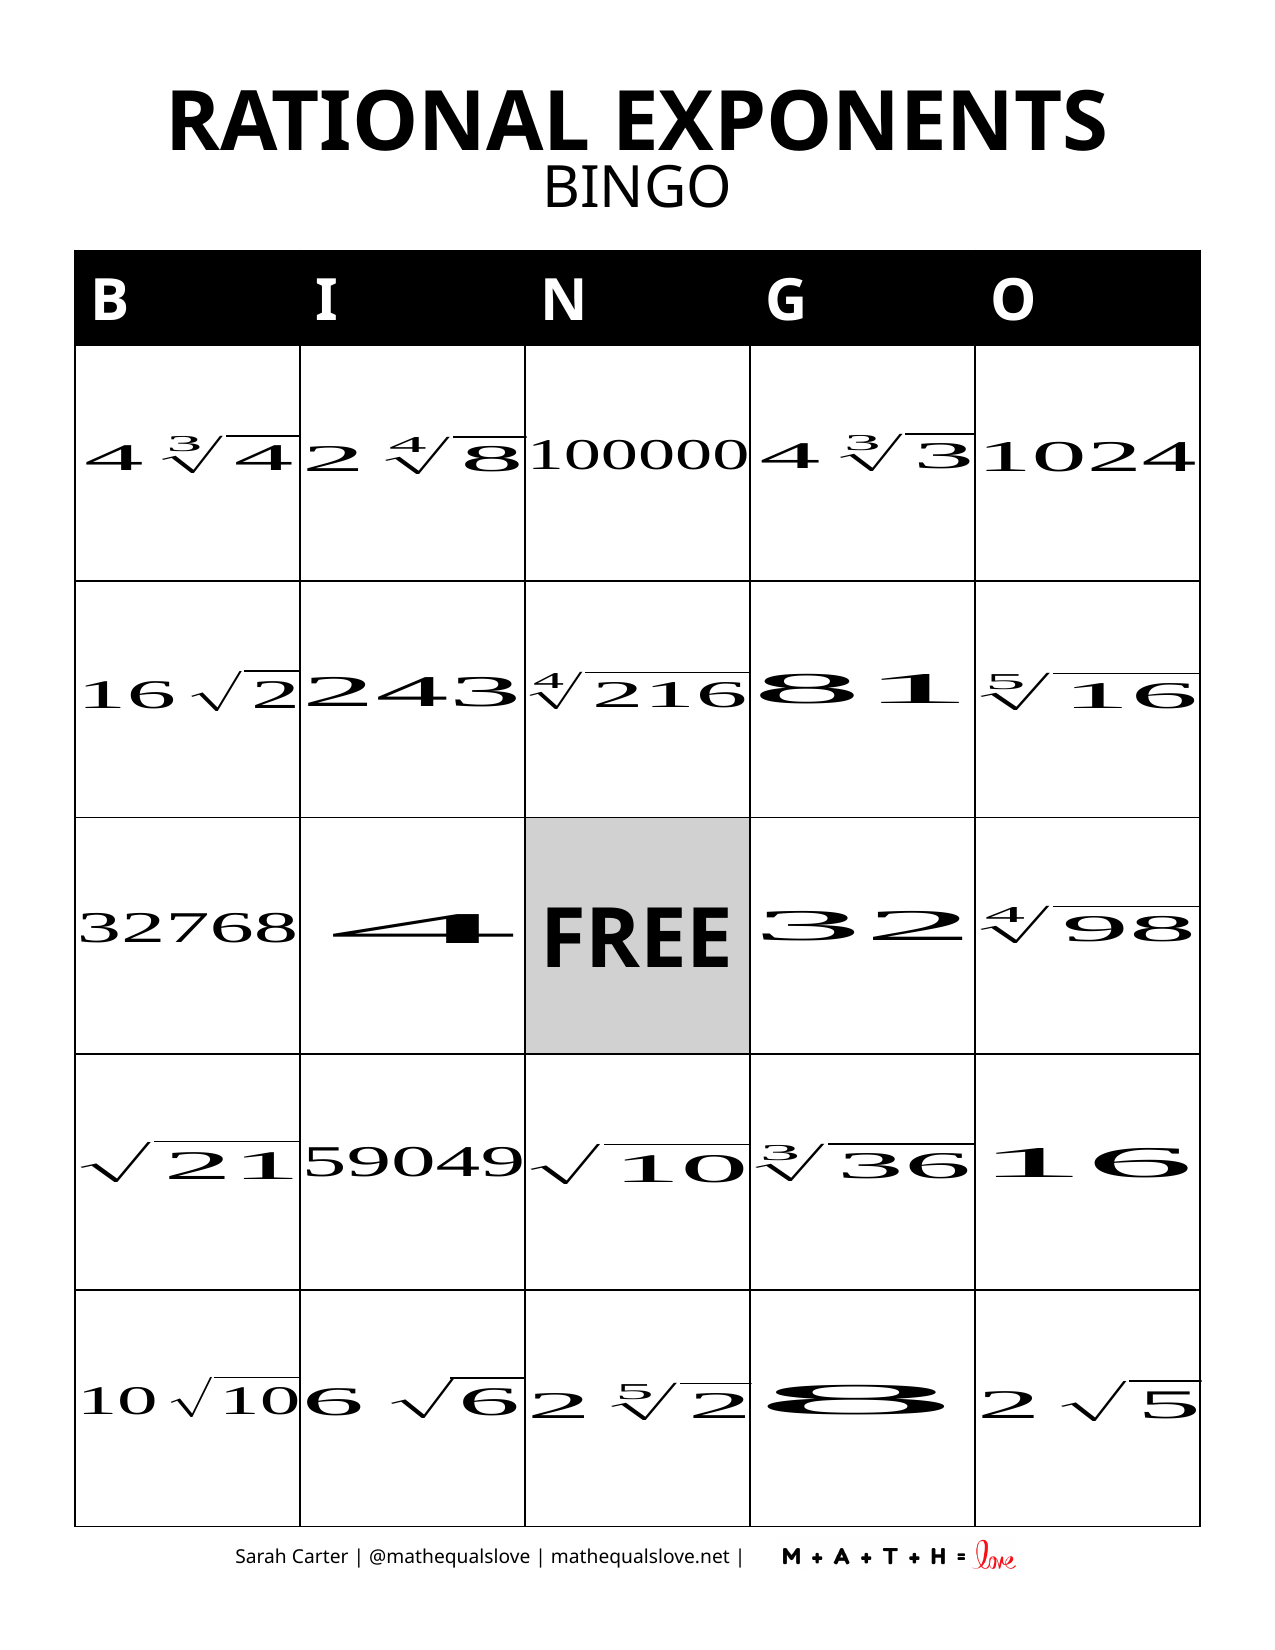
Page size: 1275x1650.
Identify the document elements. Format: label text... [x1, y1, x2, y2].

table_header O [976, 251, 1199, 344]
table_header N [526, 251, 749, 344]
table_cell [301, 1291, 524, 1526]
table_cell [76, 346, 299, 580]
table_cell [976, 582, 1199, 817]
text_box RATIONAL EXPONENTS [74, 59, 1200, 175]
table_cell FREE [526, 818, 749, 1053]
table_cell [76, 818, 299, 1053]
text_box BINGO [74, 175, 1200, 226]
table_cell [976, 1291, 1199, 1526]
table_cell [526, 582, 749, 817]
table_cell [301, 346, 524, 580]
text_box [220, 1535, 1055, 1576]
table_header I [301, 251, 524, 344]
table_cell [751, 1291, 974, 1526]
table_cell [751, 818, 974, 1053]
table_cell [976, 346, 1199, 580]
table_cell [751, 582, 974, 817]
table_cell [526, 346, 749, 580]
table_cell [301, 582, 524, 817]
table_header B [76, 251, 299, 344]
table_cell [751, 346, 974, 580]
table_cell [526, 1055, 749, 1289]
table_header G [751, 251, 974, 344]
table_cell [751, 1055, 974, 1289]
table_cell [301, 818, 524, 1053]
table_cell [526, 1291, 749, 1526]
table_cell [976, 1055, 1199, 1289]
table_cell [976, 818, 1199, 1053]
table_cell [301, 1055, 524, 1289]
table_cell [76, 1055, 299, 1289]
table_cell [76, 1291, 299, 1526]
table_cell [76, 582, 299, 817]
